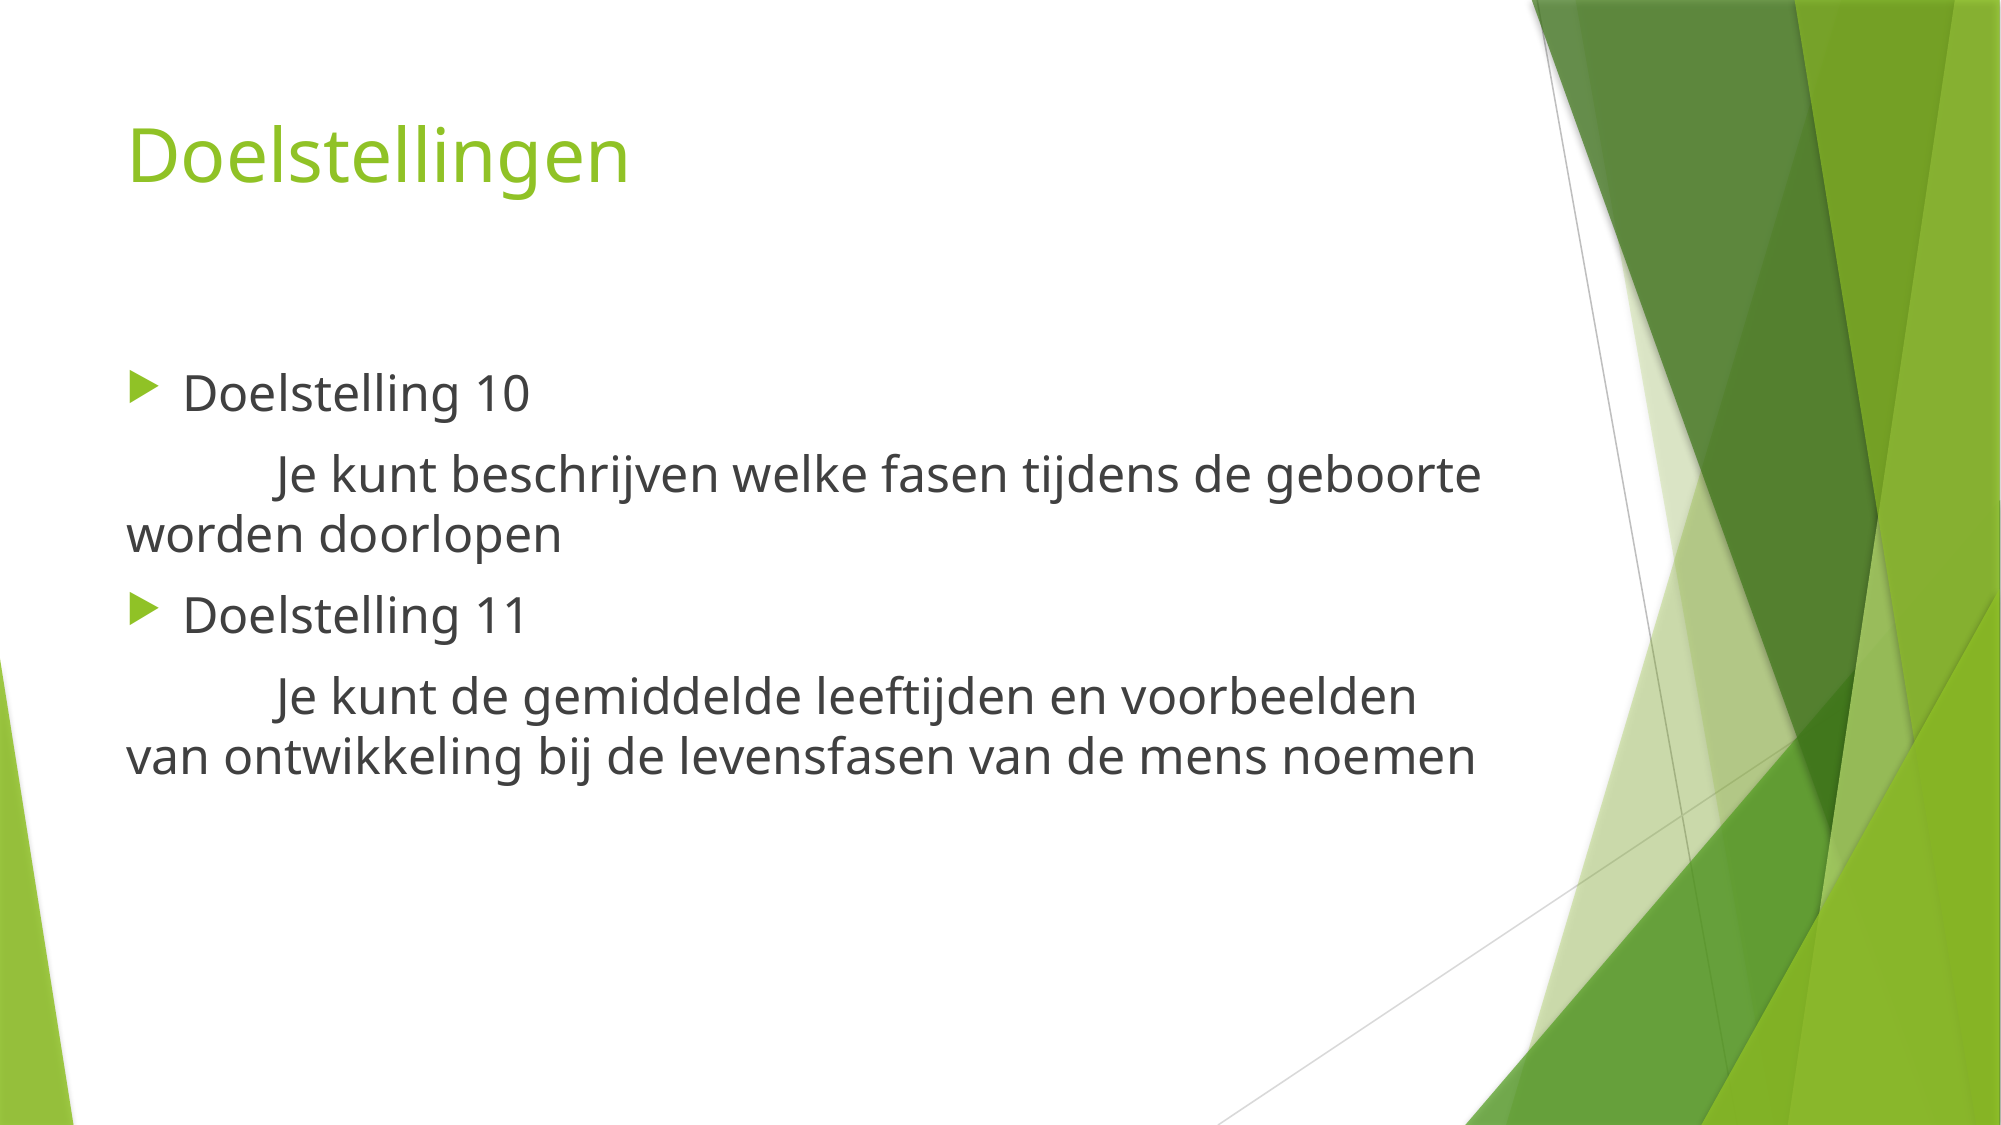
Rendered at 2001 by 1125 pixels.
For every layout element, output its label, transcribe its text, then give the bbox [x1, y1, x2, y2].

title Doelstellingen [111, 99, 1522, 317]
list Doelstelling 10 Je kunt beschrijven welke fasen tijdens de geboorte worden doorlopen Doelstelling 11 Je kunt de gemiddelde leeftijden en voorbeelden van ontwikkeling bij de levensfasen van de mens noemen [111, 354, 1522, 992]
